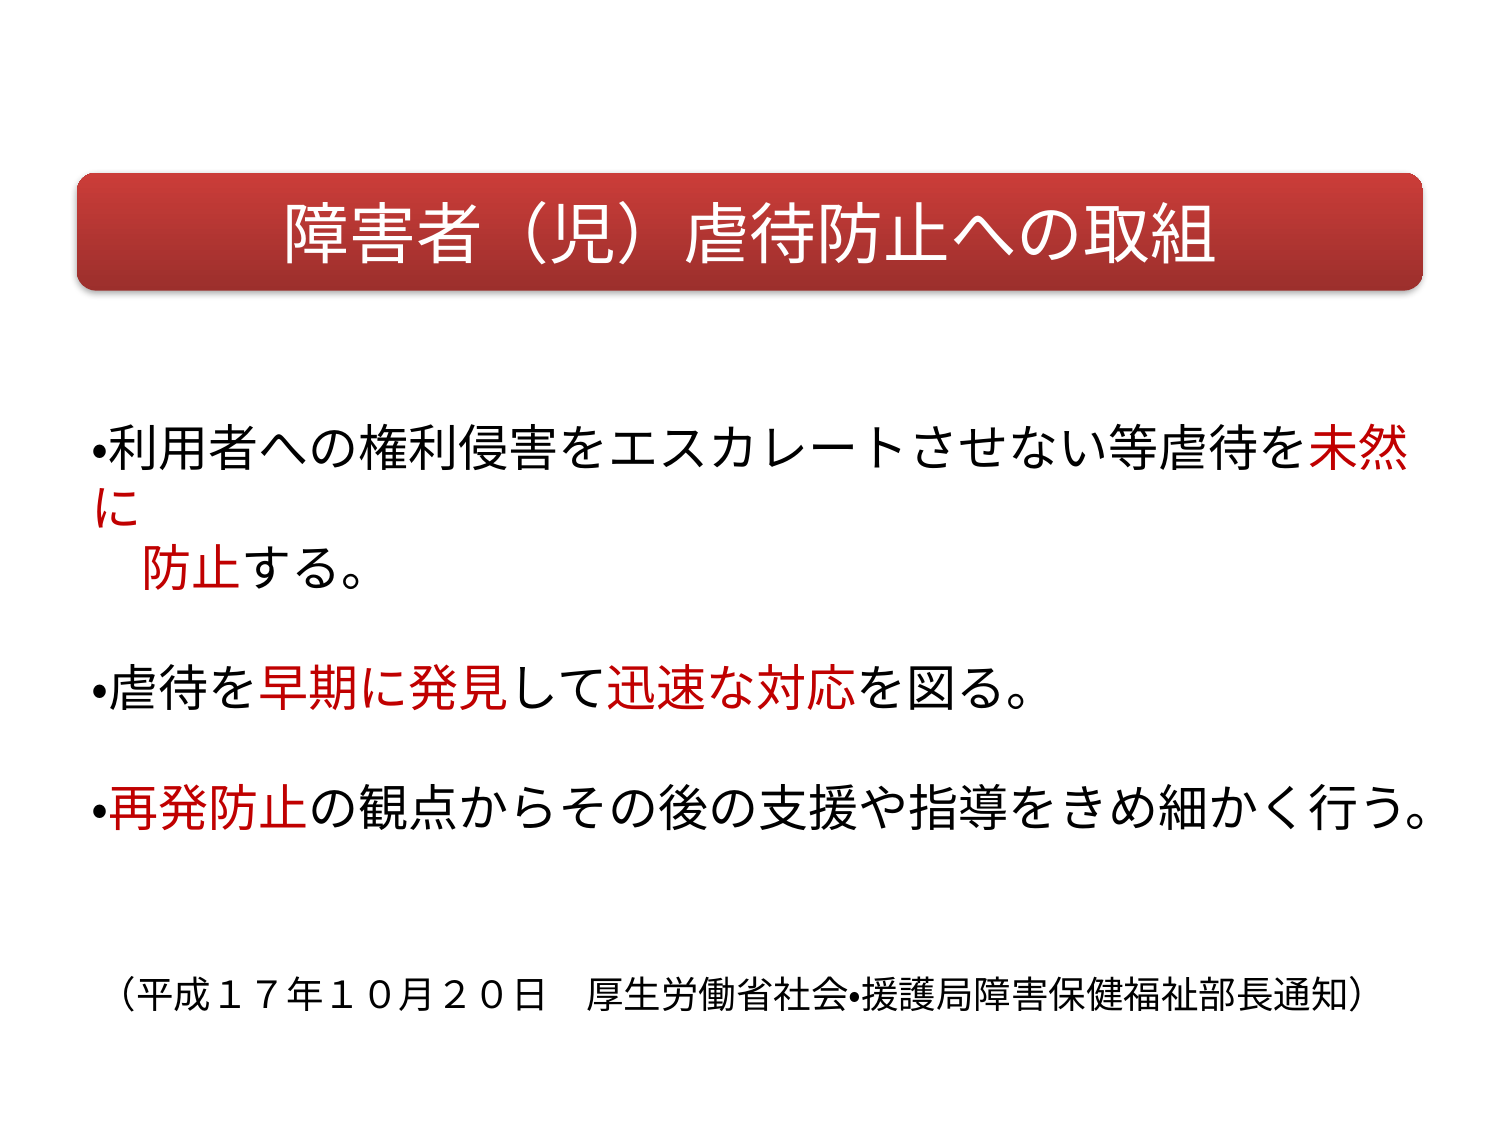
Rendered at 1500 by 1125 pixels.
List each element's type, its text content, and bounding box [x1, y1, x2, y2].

text_box （平成１７年１０月２０日 厚生労働省社会・援護局障害保健福祉部長通知） [83, 964, 1402, 1024]
text_box 障害者（児）虐待防止への取組 [76, 172, 1424, 291]
text_box ・利用者への権利侵害をエスカレートさせない等虐待を未然に 防止する。 ・虐待を早期に発見して迅速な対応を図る。 ・再発防止の観点からその後の支援や指導をきめ細かく行う。 [76, 408, 1424, 844]
